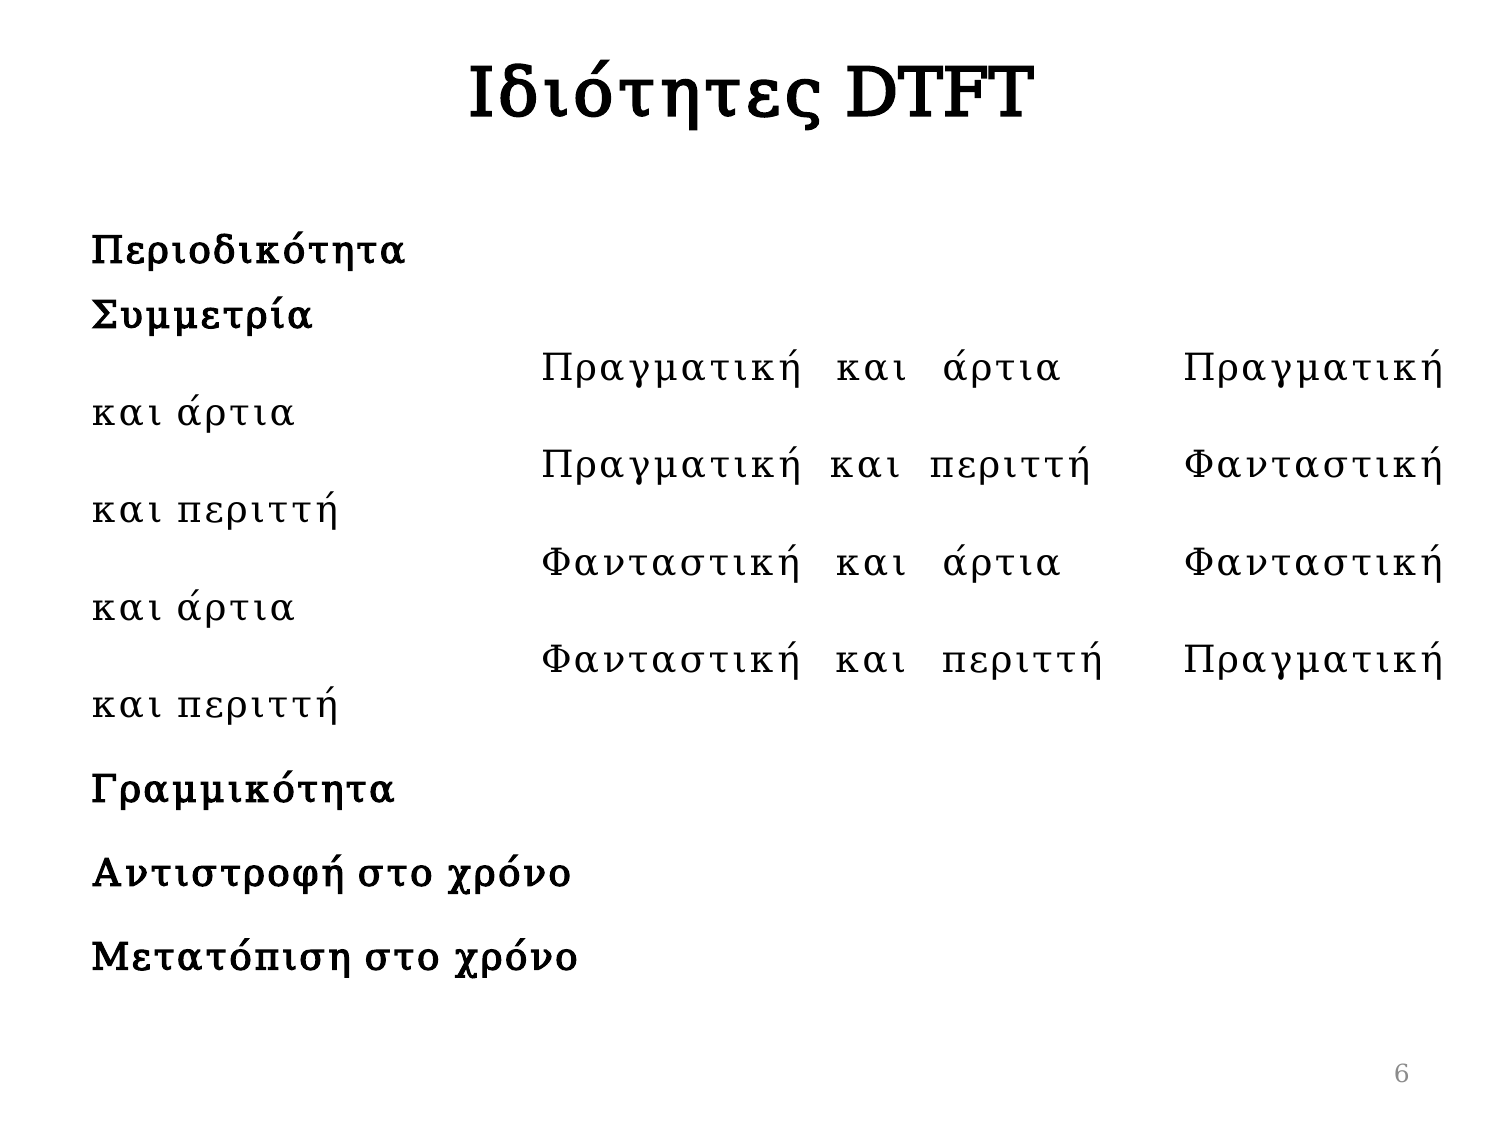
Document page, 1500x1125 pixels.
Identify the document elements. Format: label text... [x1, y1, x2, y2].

title Ιδιότητες DTFT [75, 19, 1425, 159]
slide_number 6 [1222, 1042, 1425, 1103]
